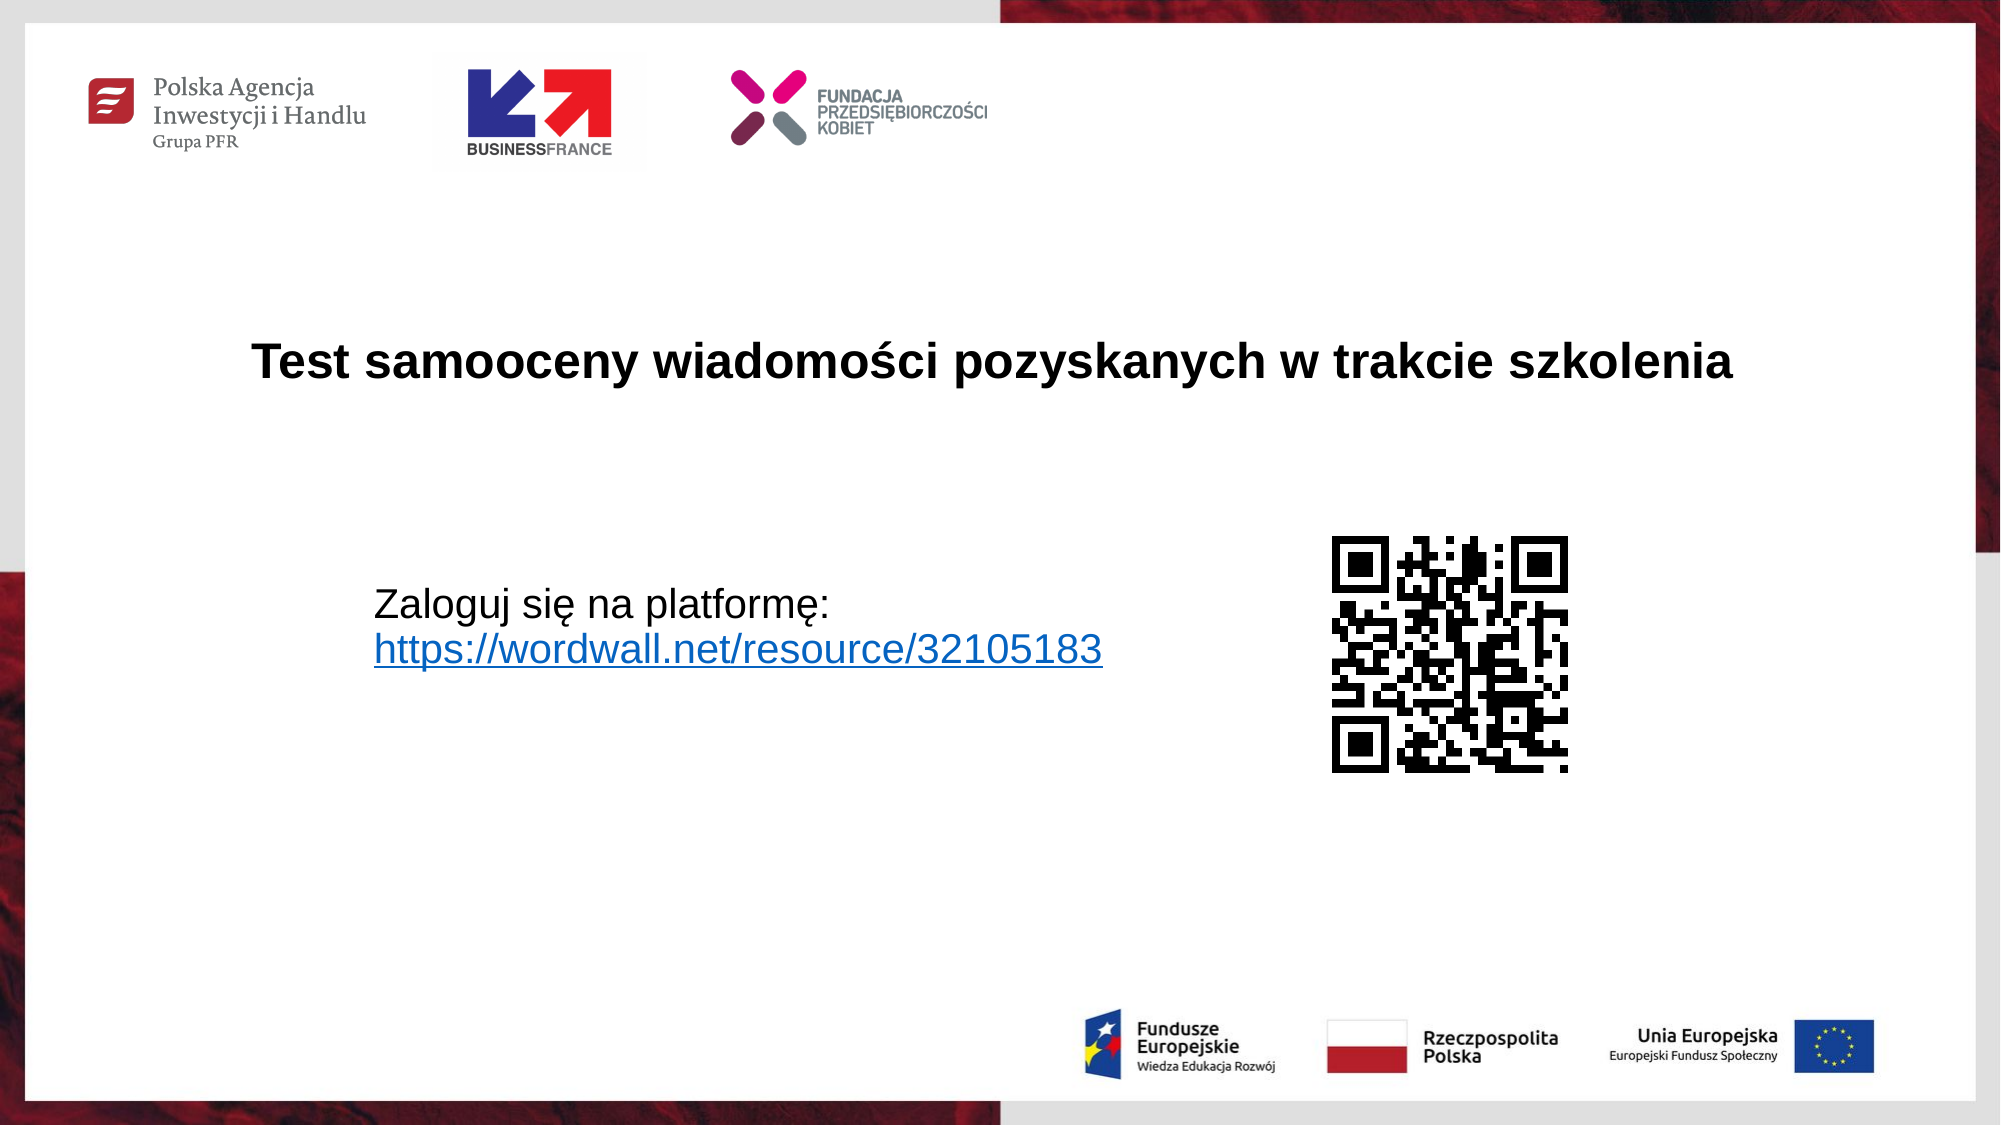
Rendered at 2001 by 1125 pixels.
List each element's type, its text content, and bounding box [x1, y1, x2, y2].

picture [0, 0, 2001, 1125]
list Zaloguj się na platformę: https://wordwall.net/resource/32105183 [358, 503, 2000, 1125]
title Test samooceny wiadomości pozyskanych w trakcie szkolenia [137, 253, 1863, 472]
